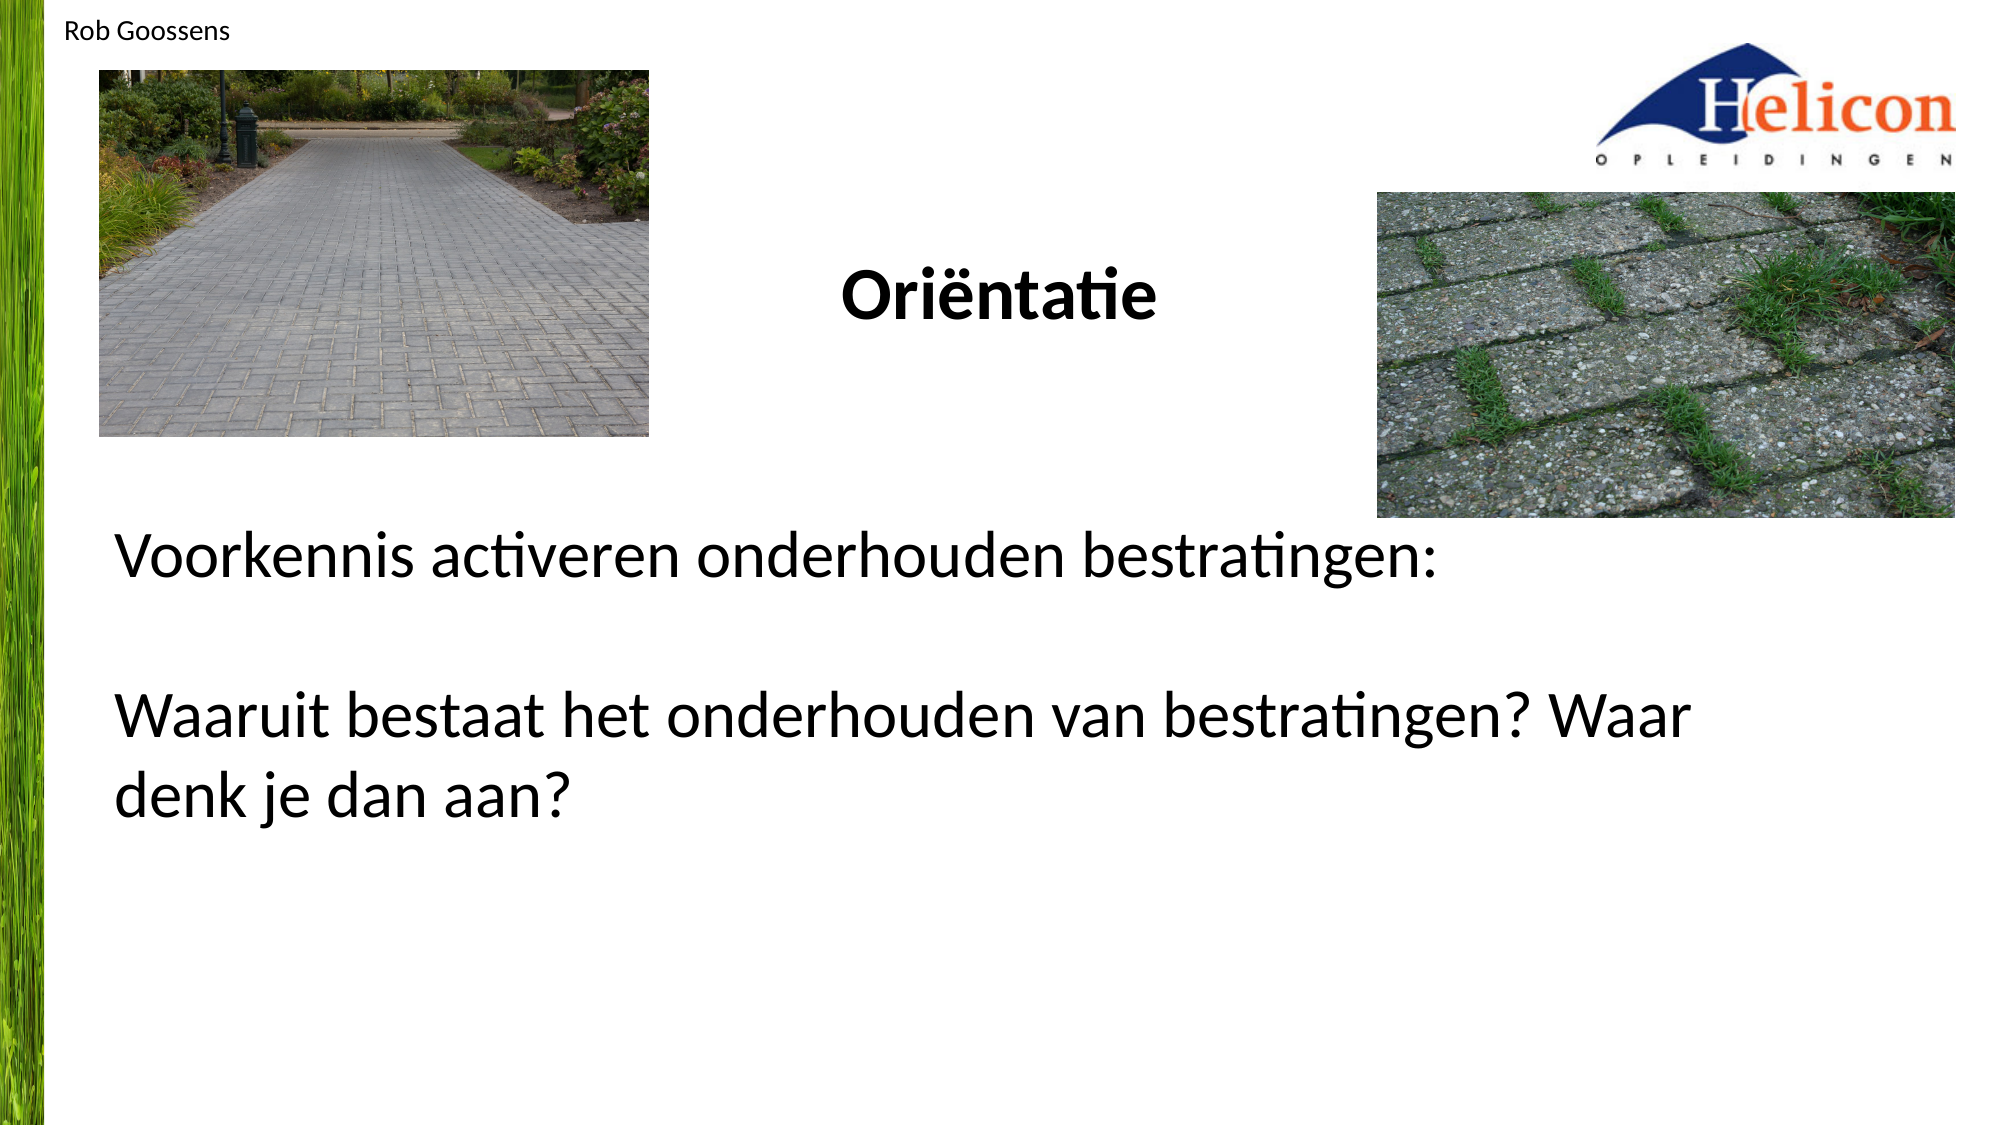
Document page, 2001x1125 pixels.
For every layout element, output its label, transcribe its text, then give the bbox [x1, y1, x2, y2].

picture [99, 70, 649, 437]
text_box Voorkennis activeren onderhouden bestratingen: Waaruit bestaat het onderhouden van bestratingen? Waar denk je dan aan? [99, 458, 1757, 918]
picture [1377, 43, 1956, 518]
text_box Rob Goossens [49, 3, 250, 54]
text_box [0, 0, 45, 1125]
subtitle Oriëntatie [592, 247, 1377, 511]
